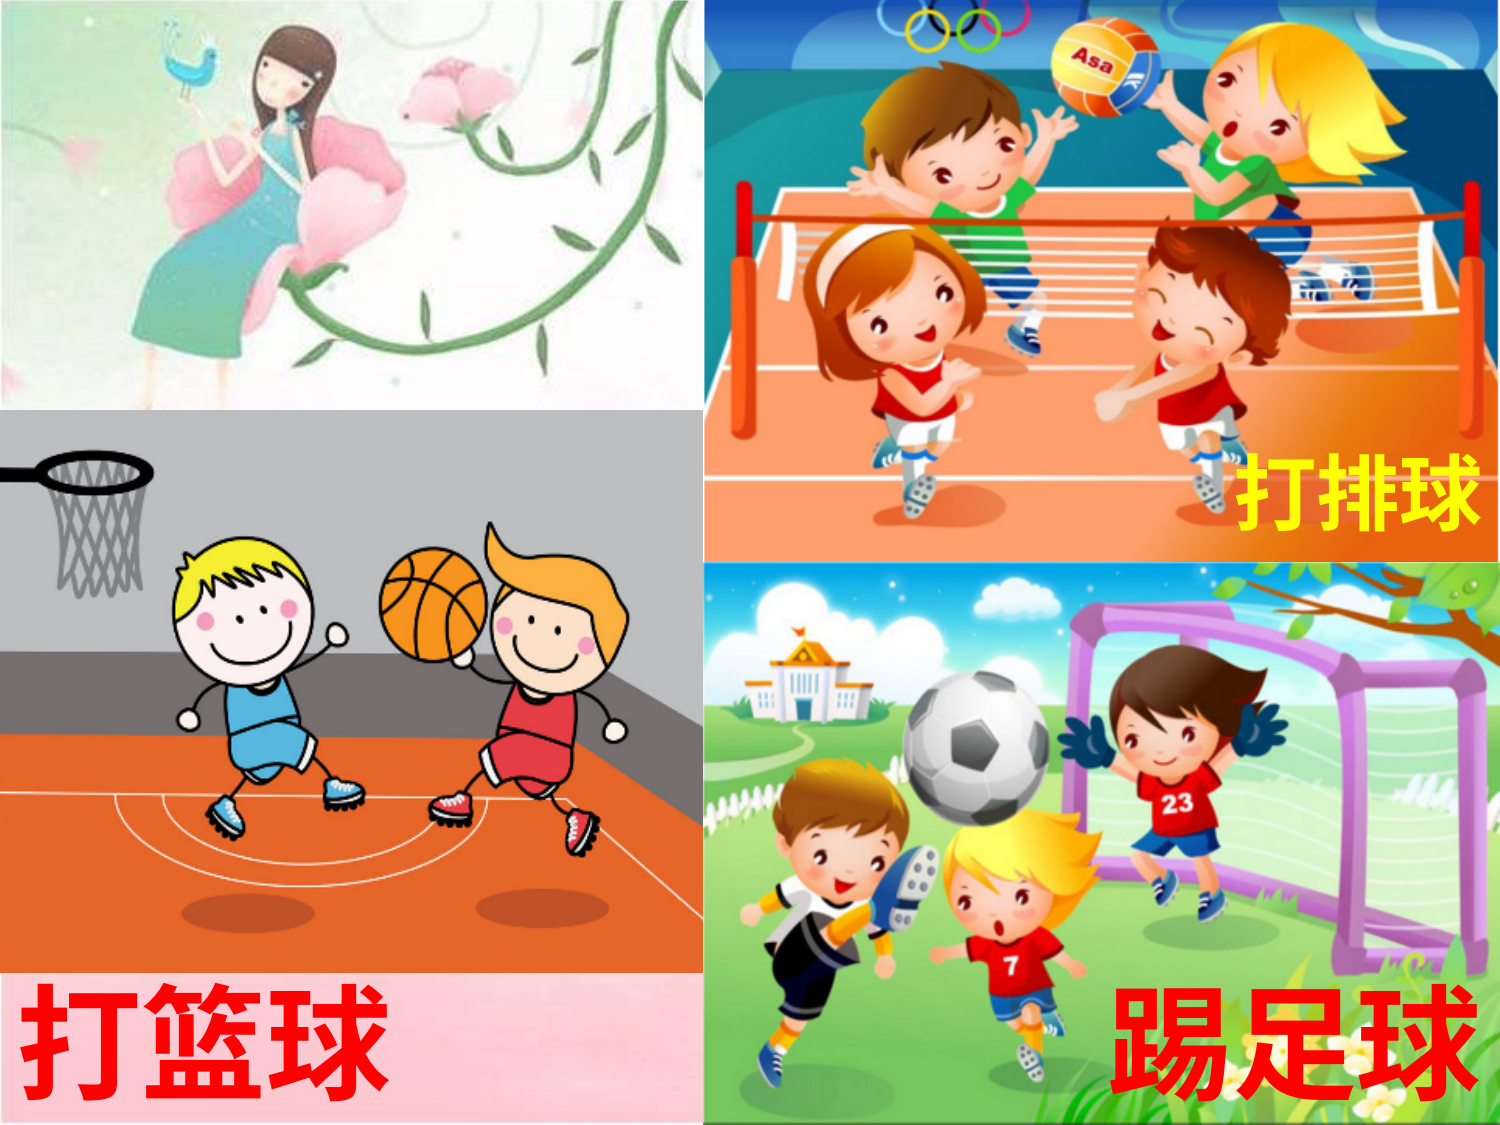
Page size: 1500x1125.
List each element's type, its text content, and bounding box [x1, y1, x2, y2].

text_box 打篮球 [2, 980, 407, 1124]
picture [0, 0, 1500, 1125]
